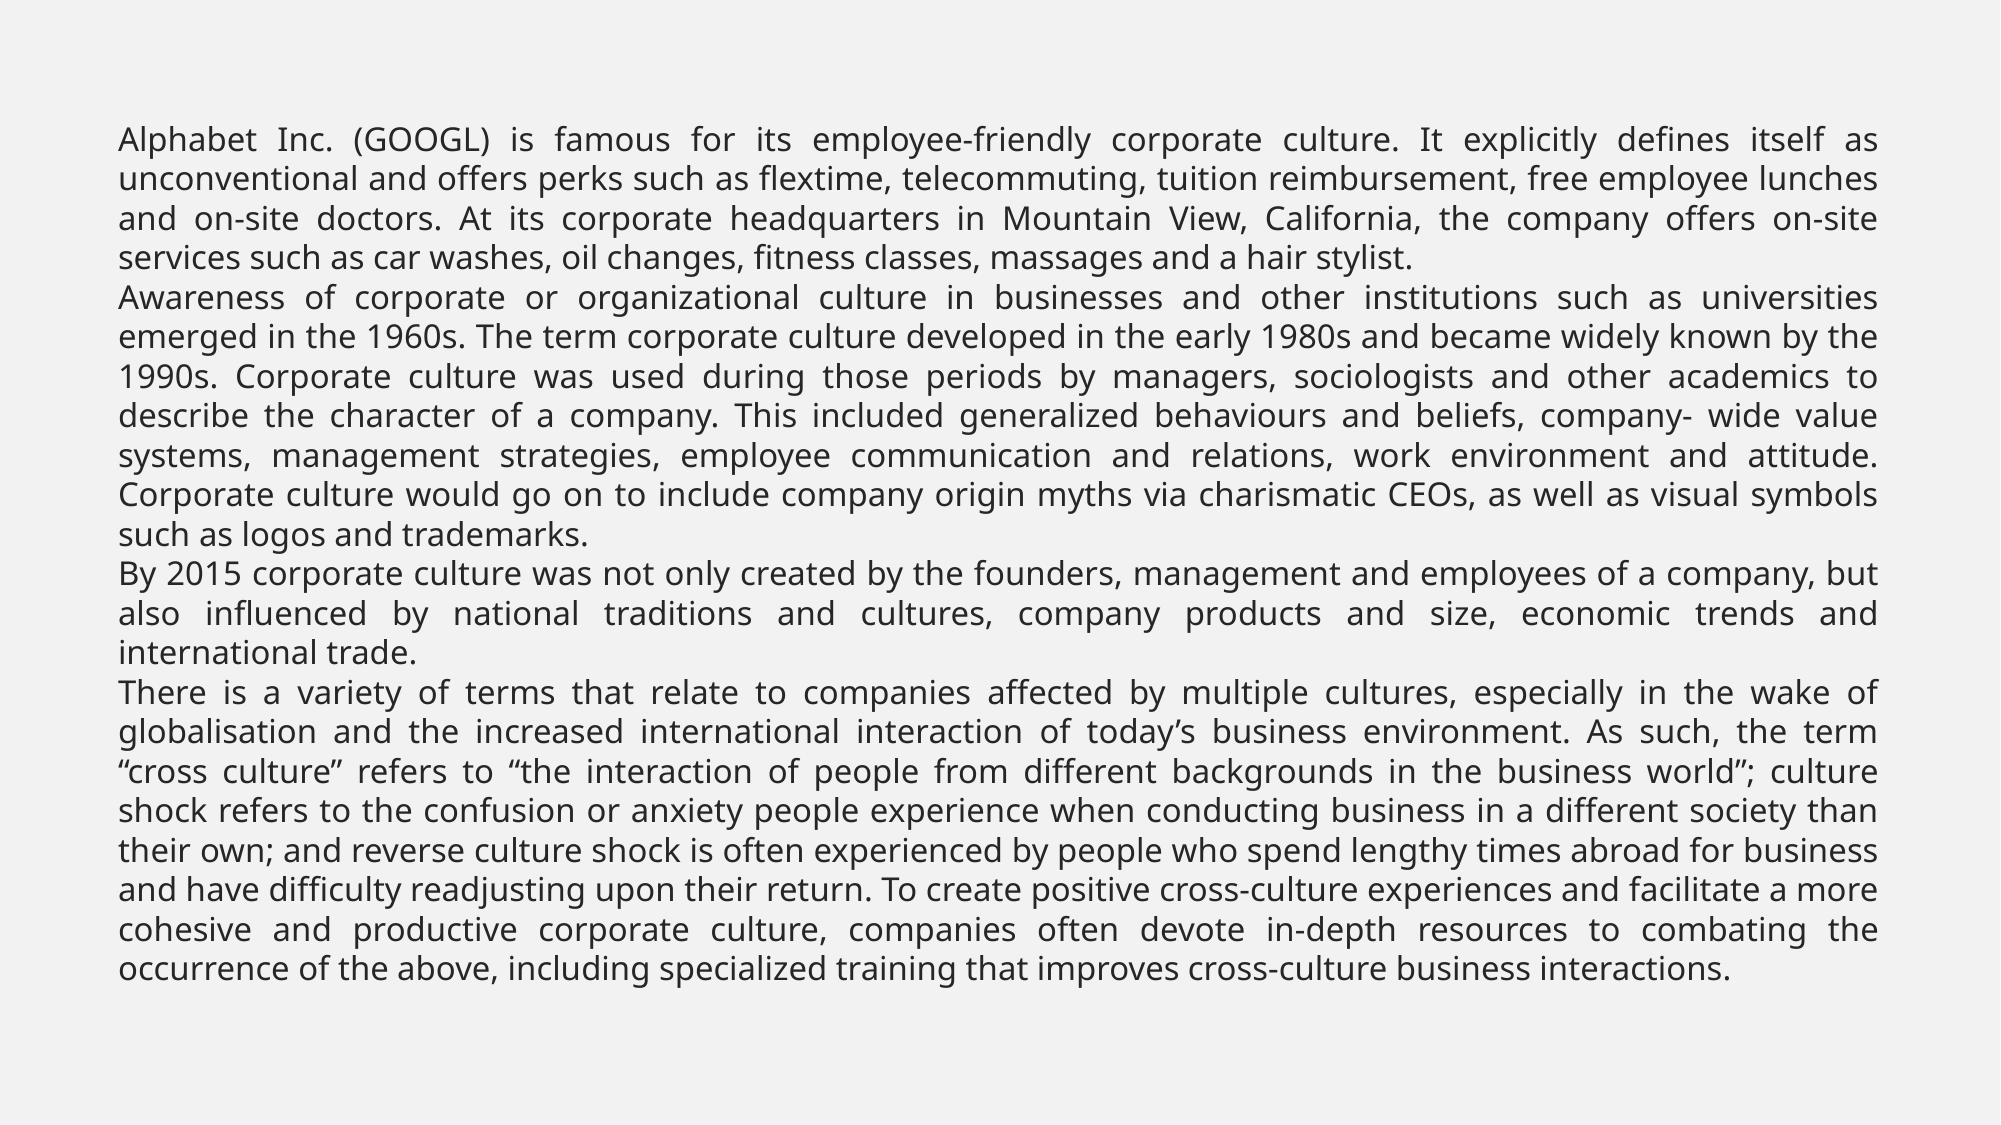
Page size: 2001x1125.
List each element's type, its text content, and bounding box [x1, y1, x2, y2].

list Alphabet Inc. (GOOGL) is famous for its employee-friendly corporate culture. It explicitly defines itself as unconventional and offers perks such as flextime, telecommuting, tuition reimbursement, free employee lunches and on-site doctors. At its corporate headquarters in Mountain View, California, the company offers on-site services such as car washes, oil changes, fitness classes, massages and a hair stylist. Awareness of corporate or organizational culture in businesses and other institutions such as universities emerged in the 1960s. The term corporate culture developed in the early 1980s and became widely known by the 1990s. Corporate culture was used during those periods by managers, sociologists and other academics to describe the character of a company. This included generalized behaviours and beliefs, company- wide value systems, management strategies, employee communication and relations, work environment and attitude. Corporate culture would go on to include company origin myths via charismatic CEOs, as well as visual symbols such as logos and trademarks. By 2015 corporate culture was not only created by the founders, management and employees of a company, but also influenced by national traditions and cultures, company products and size, economic trends and international trade. There is a variety of terms that relate to companies affected by multiple cultures, especially in the wake of globalisation and the increased international interaction of today’s business environment. As such, the term “cross culture” refers to “the interaction of people from different backgrounds in the business world”; culture shock refers to the confusion or anxiety people experience when conducting business in a different society than their own; and reverse culture shock is often experienced by people who spend lengthy times abroad for business and have difficulty readjusting upon their return. To create positive cross-culture experiences and facilitate a more cohesive and productive corporate culture, companies often devote in-depth resources to combating the occurrence of the above, including specialized training that improves cross-culture business interactions. [0, 0, 2000, 1125]
